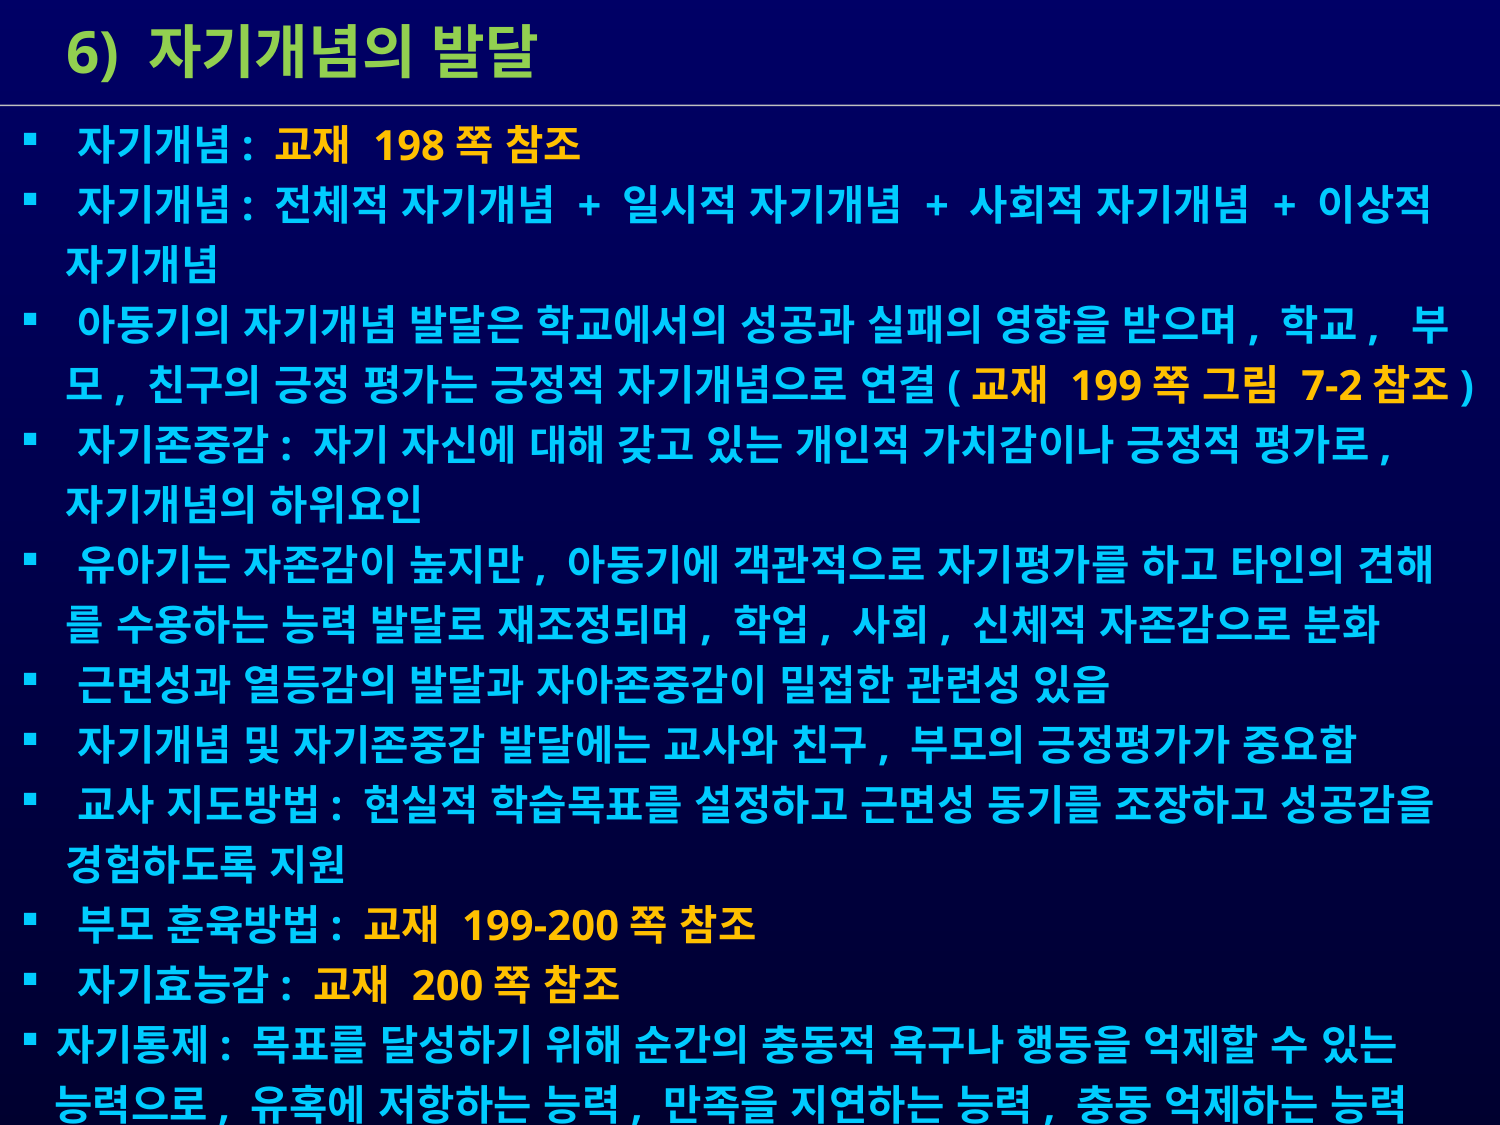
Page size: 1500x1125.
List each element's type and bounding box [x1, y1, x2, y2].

text_box [0, 6, 1500, 1125]
